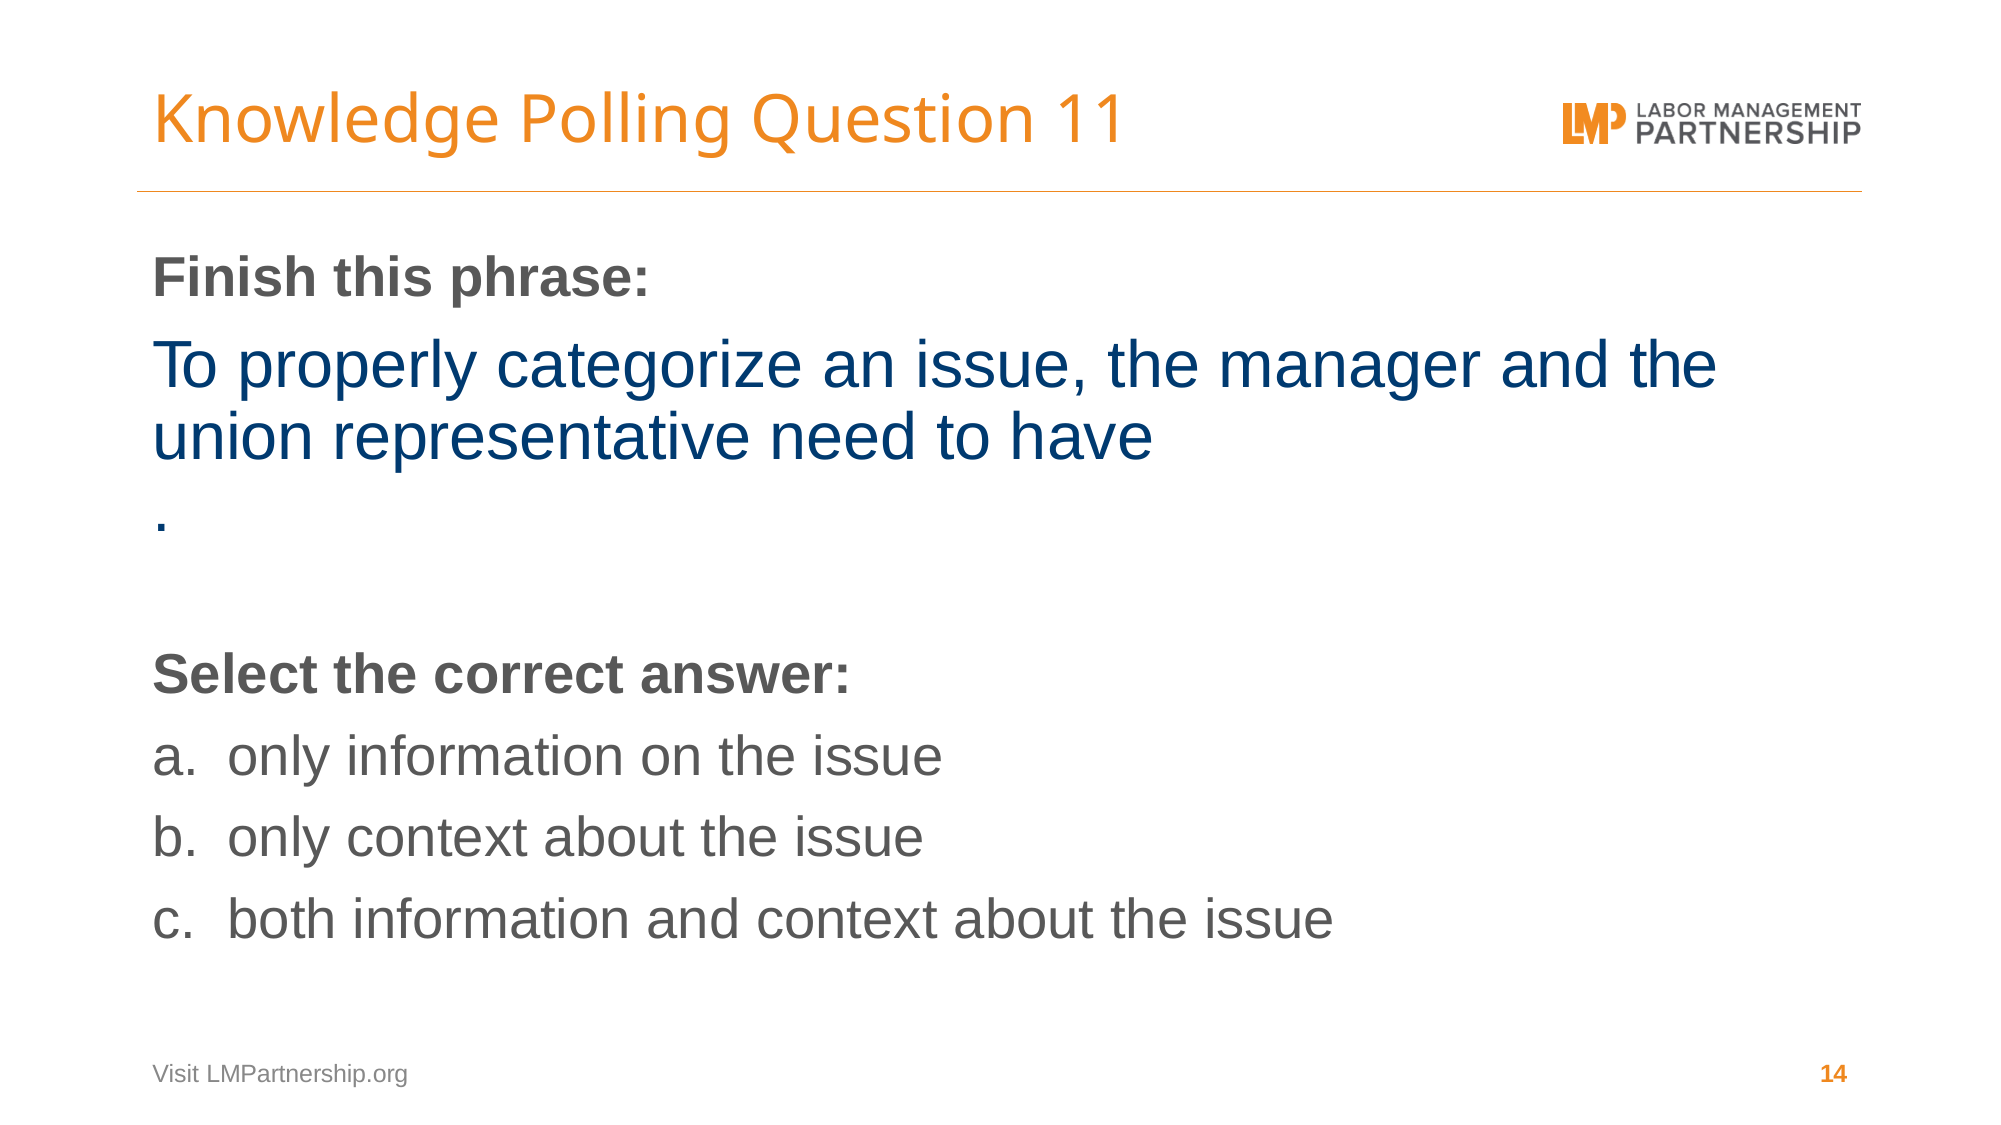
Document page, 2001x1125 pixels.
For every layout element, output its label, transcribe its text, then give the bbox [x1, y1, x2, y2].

text_box Finish this phrase: To properly categorize an issue, the manager and the union representative need to have . Select the correct answer: only information on the issue only context about the issue both information and context about the issue [150, 226, 1830, 950]
slide_number 14 [1813, 1057, 1857, 1125]
title Knowledge Polling Question 11 [150, 67, 1850, 264]
picture [1850, 103, 1861, 144]
text_box Visit LMPartnership.org [150, 1057, 415, 1088]
